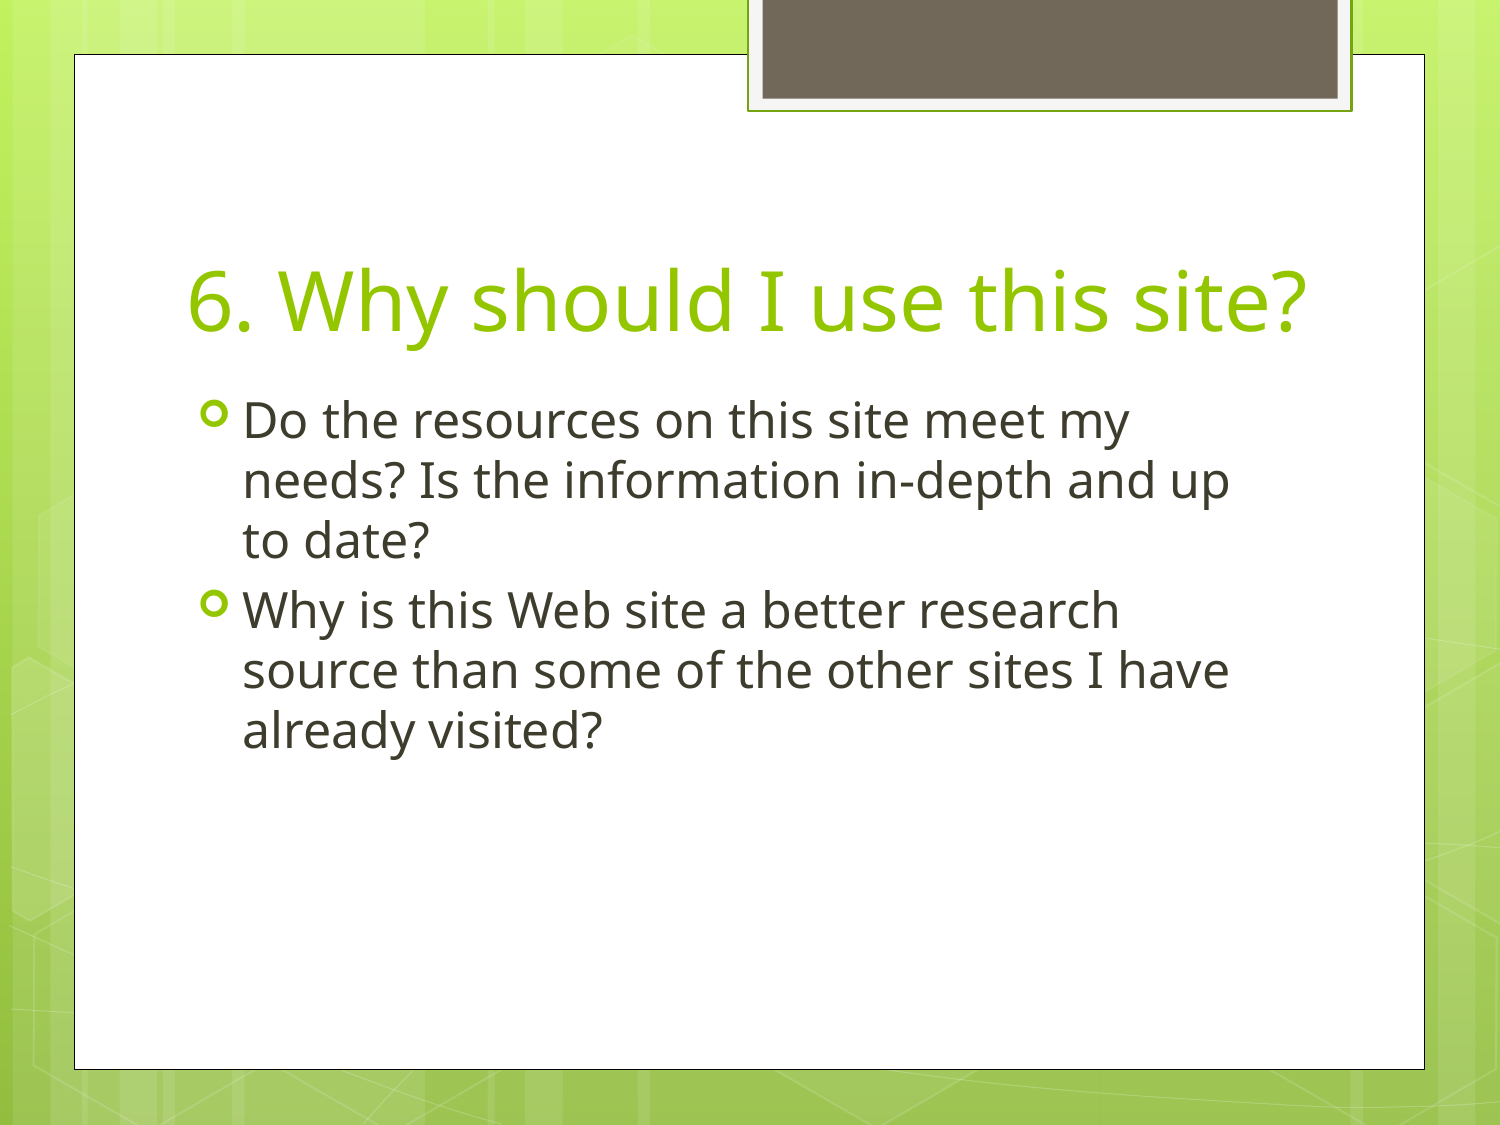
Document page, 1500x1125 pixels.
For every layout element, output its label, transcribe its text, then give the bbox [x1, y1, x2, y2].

title 6. Why should I use this site? [171, 168, 1324, 357]
list Do the resources on this site meet my needs? Is the information in-depth and up to date? Why is this Web site a better research source than some of the other sites I have already visited? [171, 381, 1283, 957]
